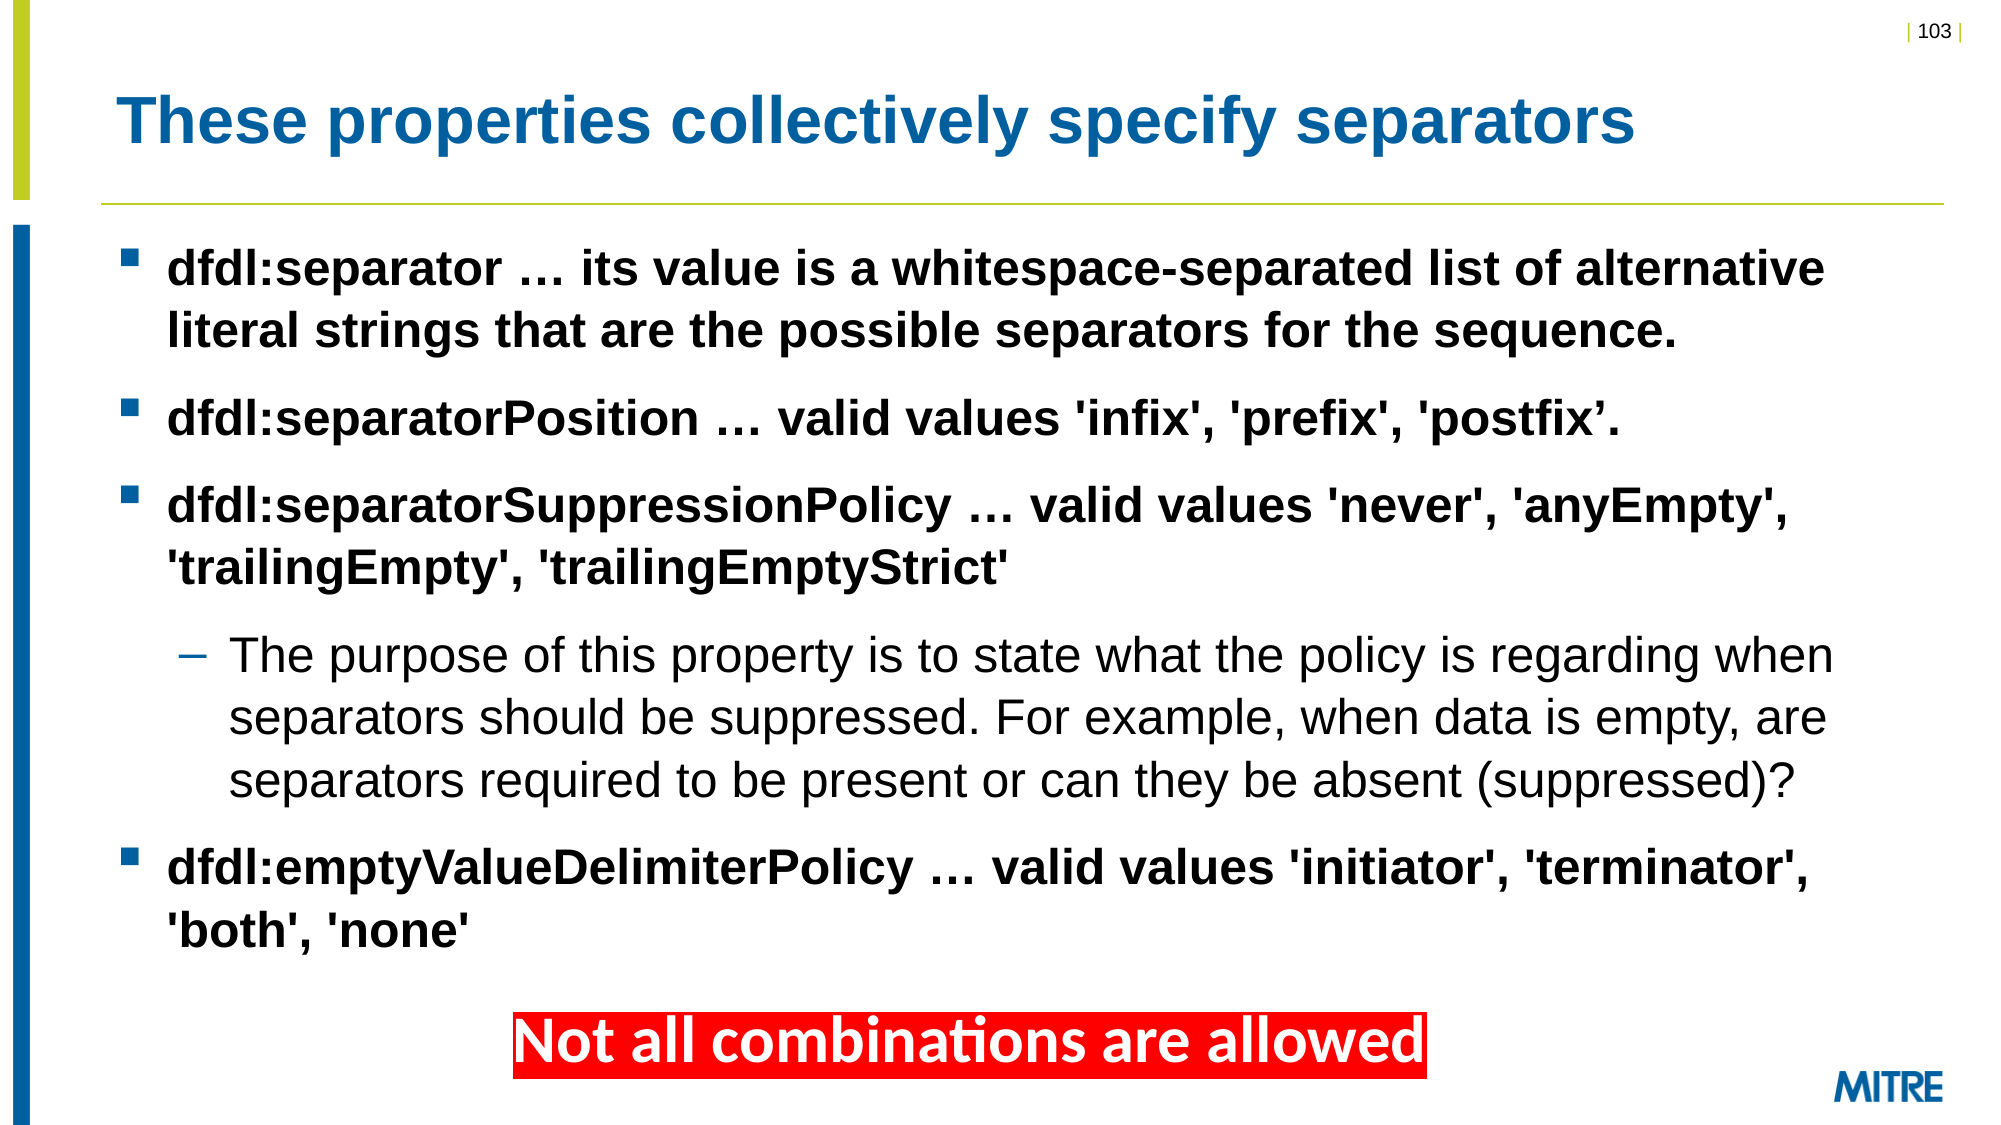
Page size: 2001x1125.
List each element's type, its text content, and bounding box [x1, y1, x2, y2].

title These properties collectively specify separators [101, 60, 1945, 184]
picture [1834, 1068, 1945, 1109]
list dfdl:separator … its value is a whitespace-separated list of alternative literal strings that are the possible separators for the sequence. dfdl:separatorPosition … valid values 'infix', 'prefix', 'postfix’. dfdl:separatorSuppressionPolicy … valid values 'never', 'anyEmpty', 'trailingEmpty', 'trailingEmptyStrict' The purpose of this property is to state what the policy is regarding when separators should be suppressed. For example, when data is empty, are separators required to be present or can they be absent (suppressed)? dfdl:emptyValueDelimiterPolicy … valid values 'initiator', 'terminator', 'both', 'none' [101, 224, 1945, 995]
text_box Not all combinations are allowed [498, 987, 1443, 1083]
